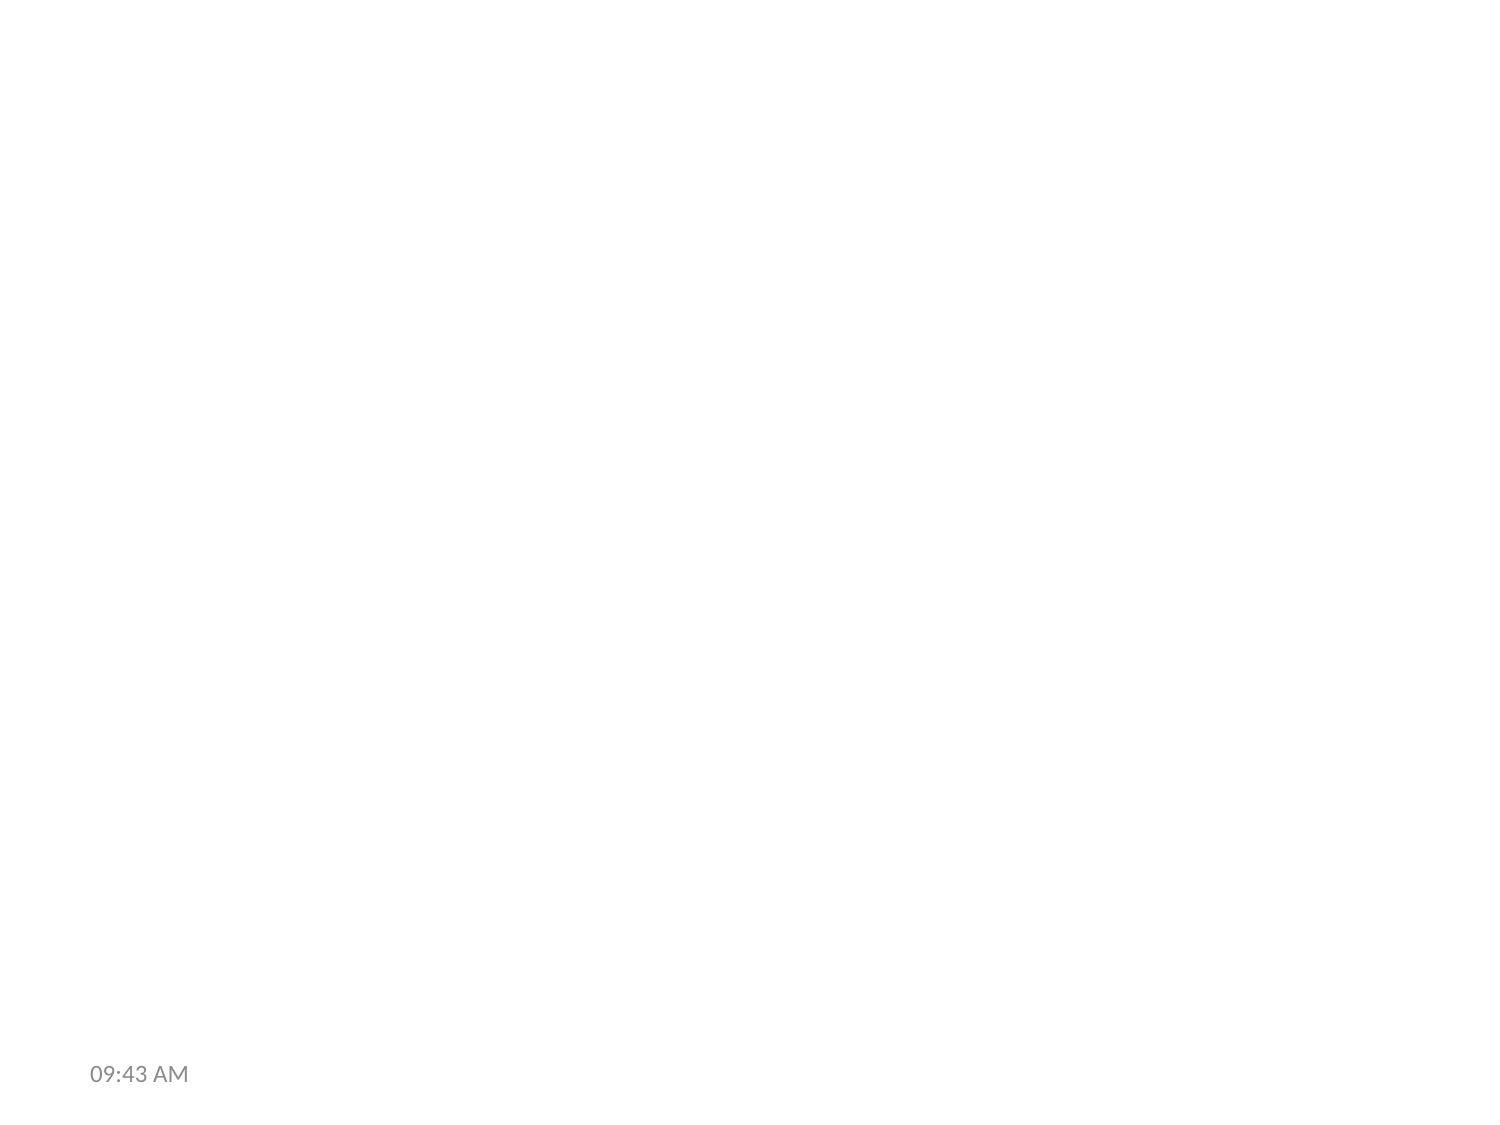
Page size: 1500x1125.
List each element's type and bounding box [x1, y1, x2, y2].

slide_number [75, 1042, 425, 1103]
